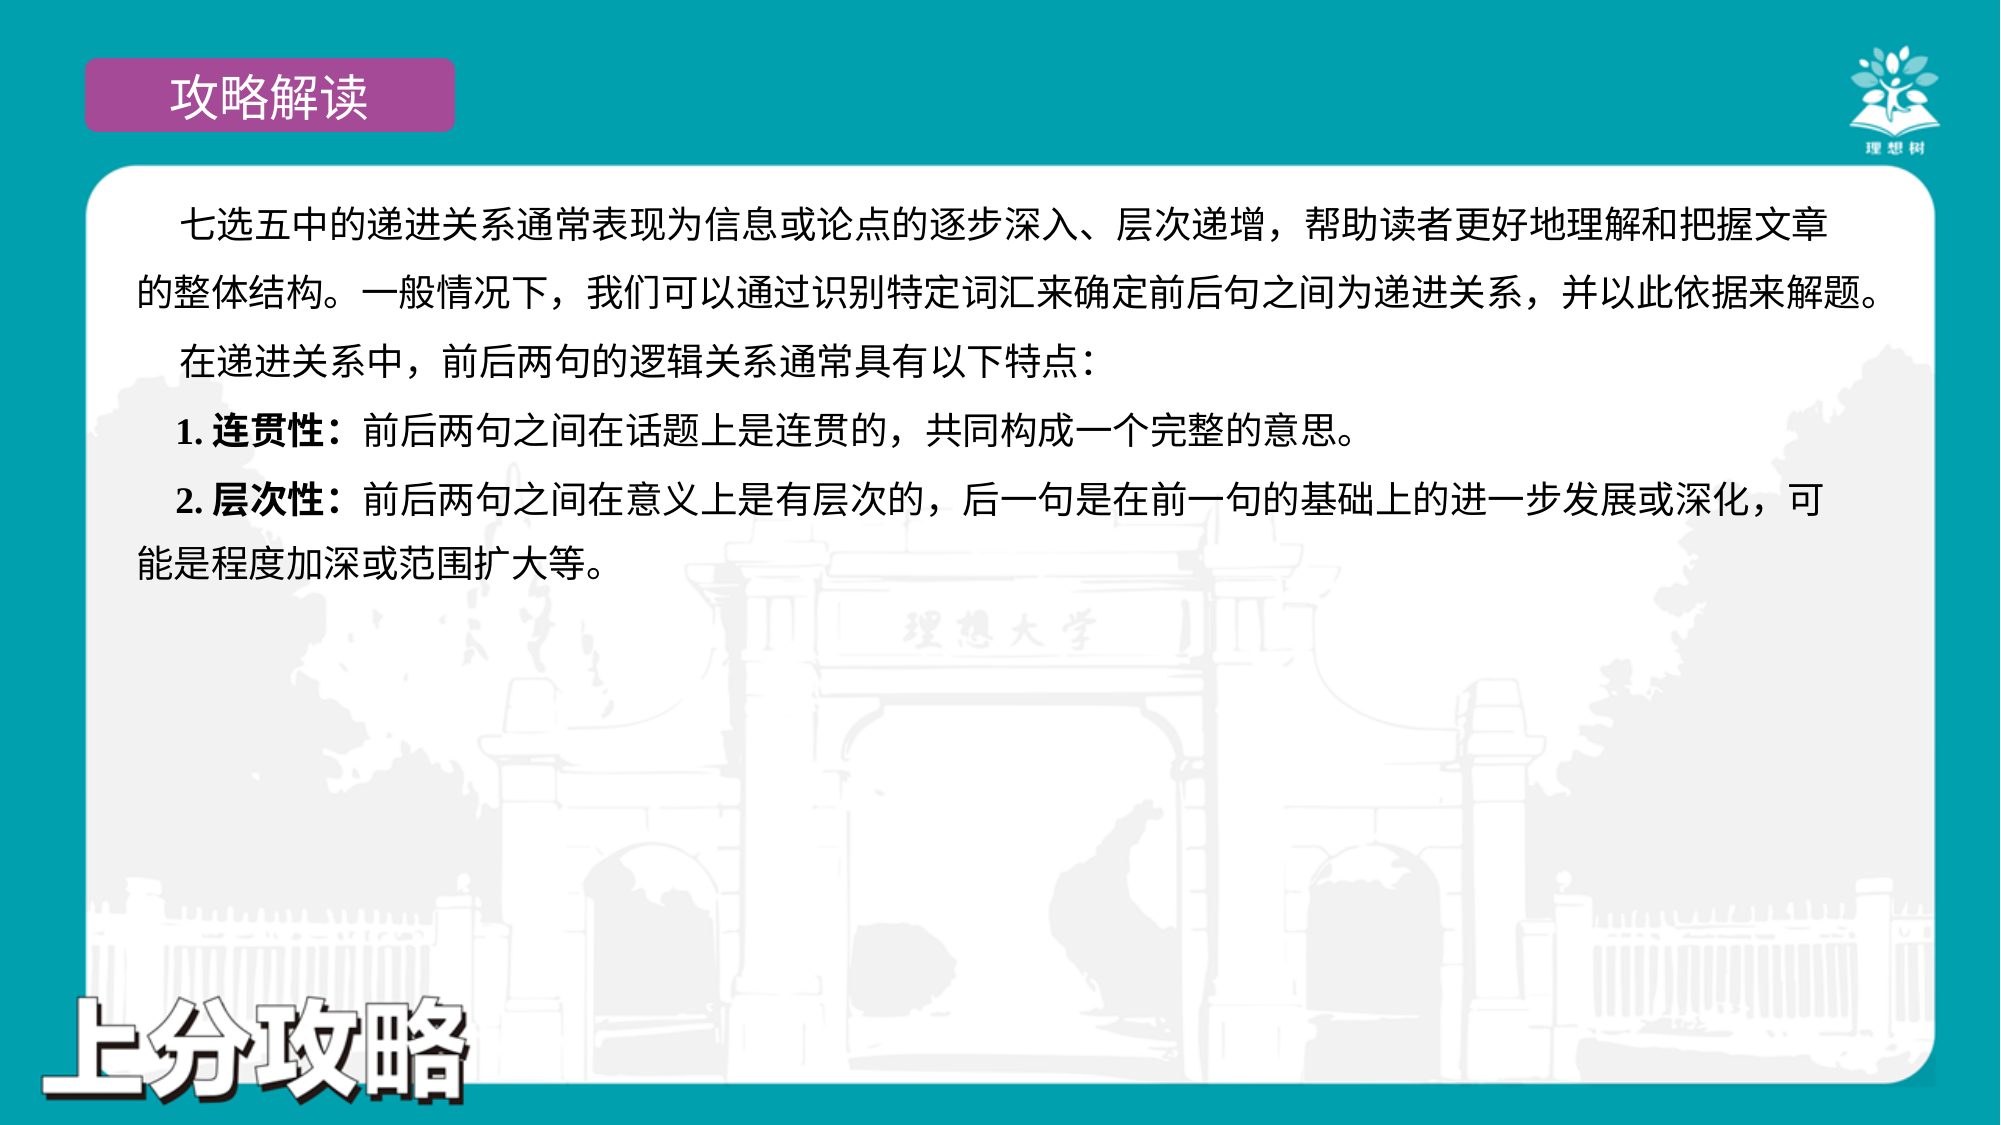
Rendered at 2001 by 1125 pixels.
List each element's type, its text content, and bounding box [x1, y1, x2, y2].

picture [0, 0, 2000, 1125]
text_box 七选五中的递进关系通常表现为信息或论点的逐步深入、层次递增，帮助读者更好地理解和把握文章 的整体结构。一般情况下，我们可以通过识别特定词汇来确定前后句之间为递进关系，并以此依据来解题。 在递进关系中，前后两句的逻辑关系通常具有以下特点： 1.连贯性：前后两句之间在话题上是连贯的，共同构成一个完整的意思。 2.层次性：前后两句之间在意义上是有层次的，后一句是在前一句的基础上的进一步发展或深化，可 能是程度加深或范围扩大等。 [136, 176, 1865, 579]
